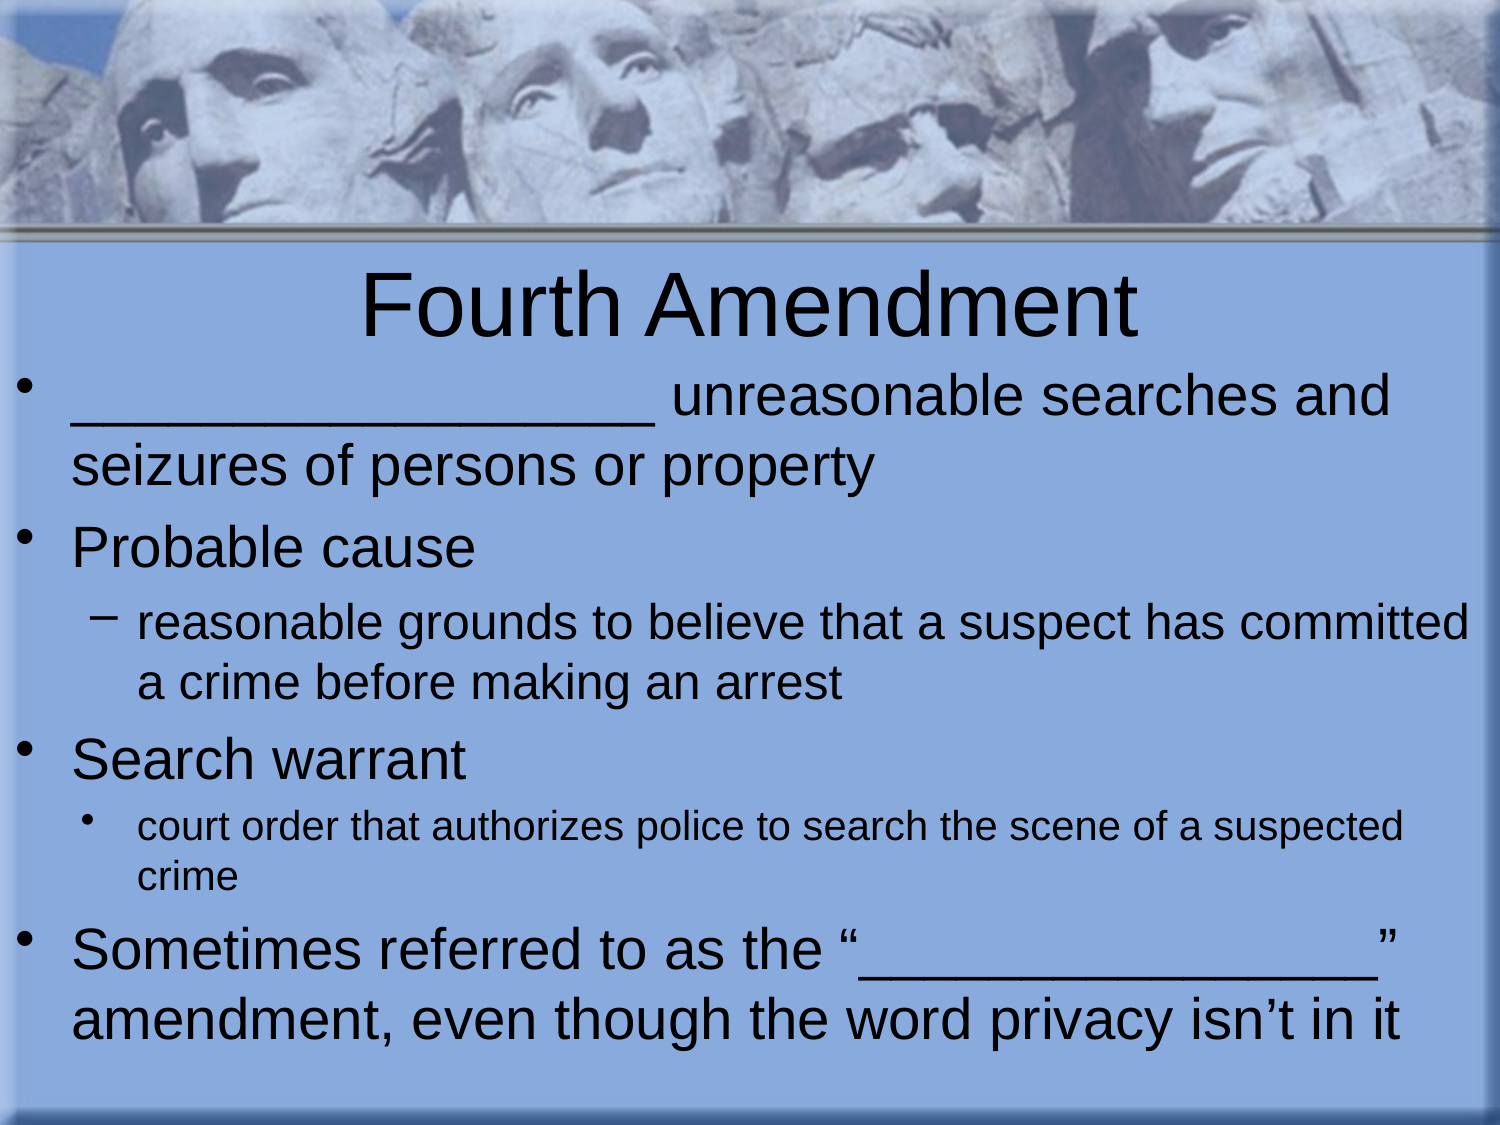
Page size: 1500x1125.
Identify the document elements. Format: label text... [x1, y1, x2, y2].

title Fourth Amendment [112, 212, 1388, 349]
picture [0, 0, 1500, 1125]
list __________________ unreasonable searches and seizures of persons or property Probable cause reasonable grounds to believe that a suspect has committed a crime before making an arrest Search warrant court order that authorizes police to search the scene of a suspected crime Sometimes referred to as the “________________” amendment, even though the word privacy isn’t in it [0, 349, 1488, 688]
